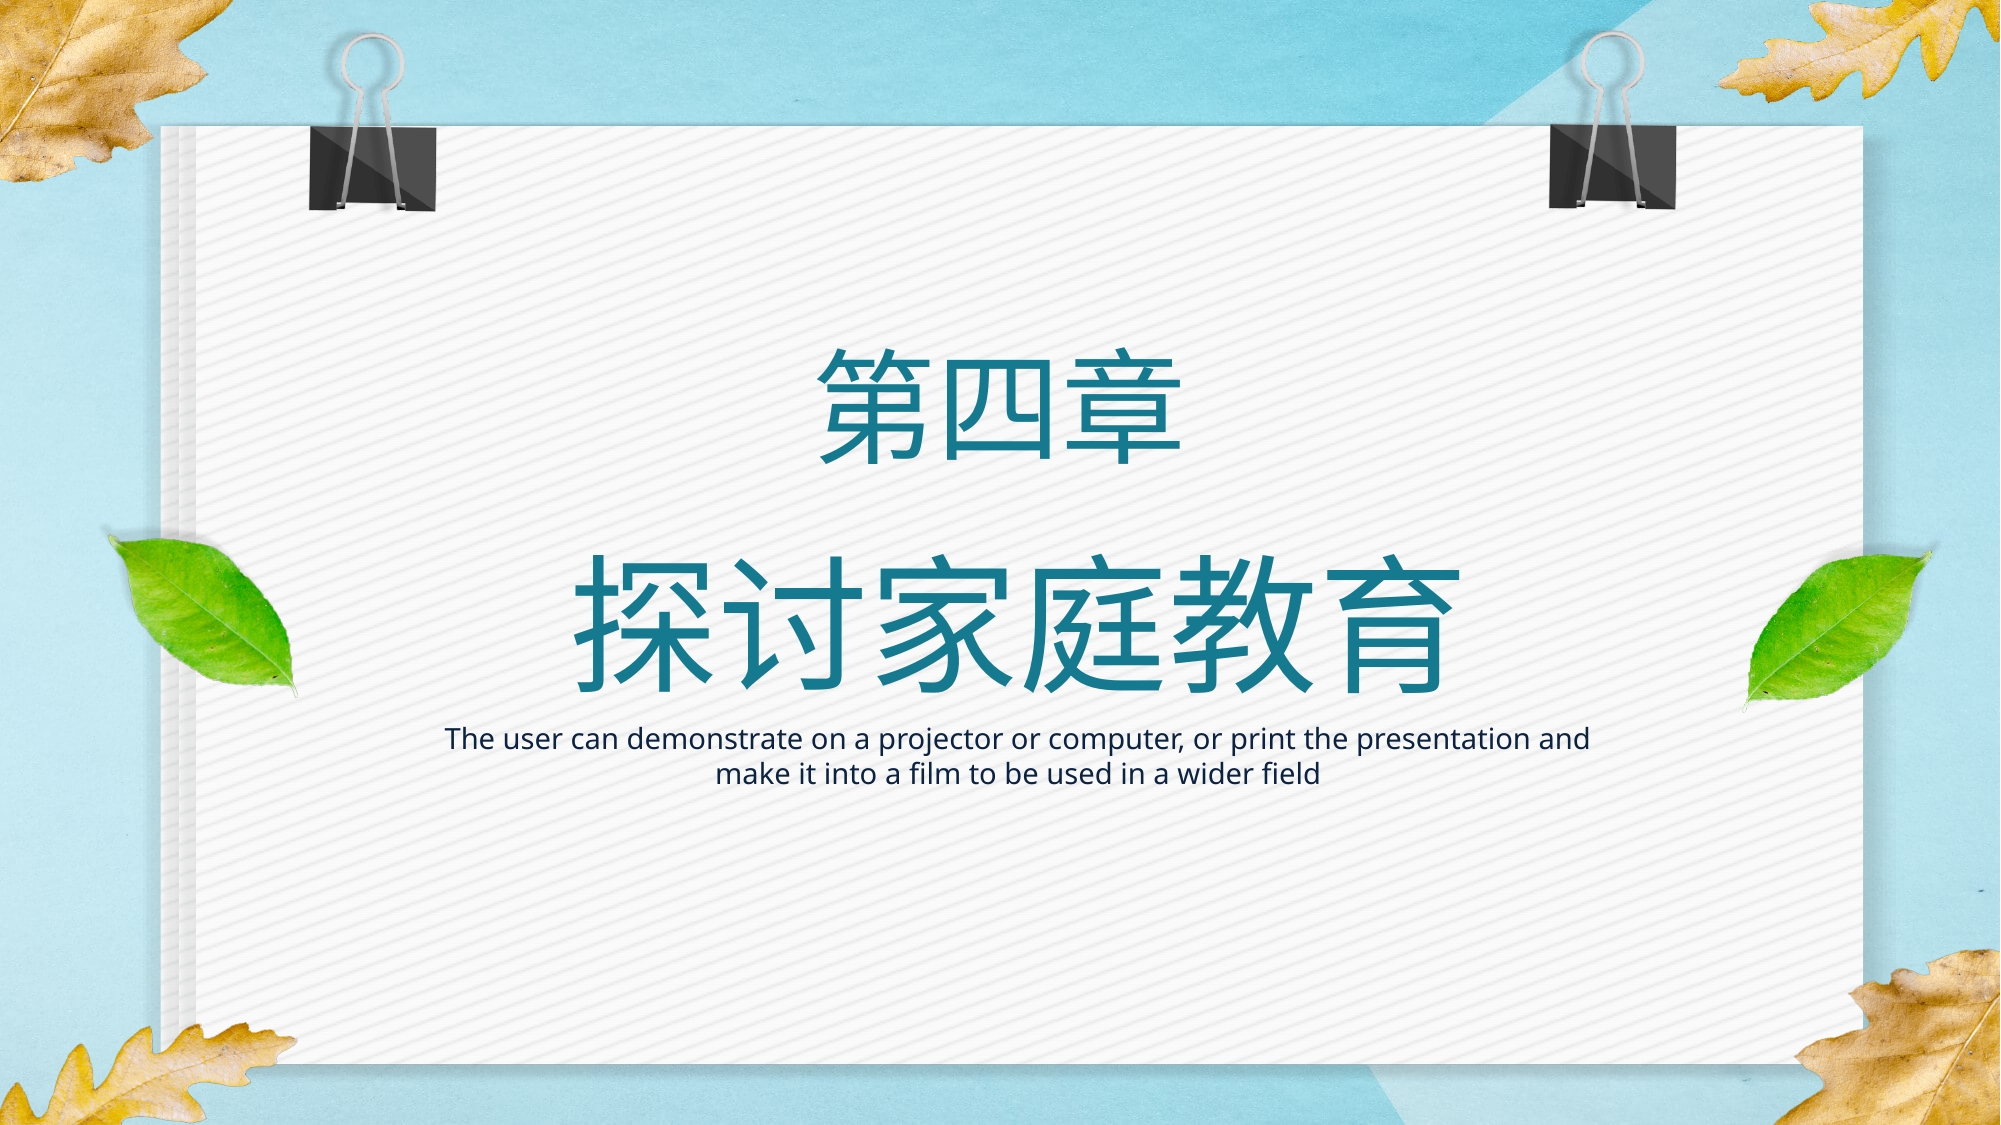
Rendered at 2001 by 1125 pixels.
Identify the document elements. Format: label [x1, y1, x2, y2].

picture [0, 0, 2000, 1125]
text_box [139, 23, 1904, 1084]
